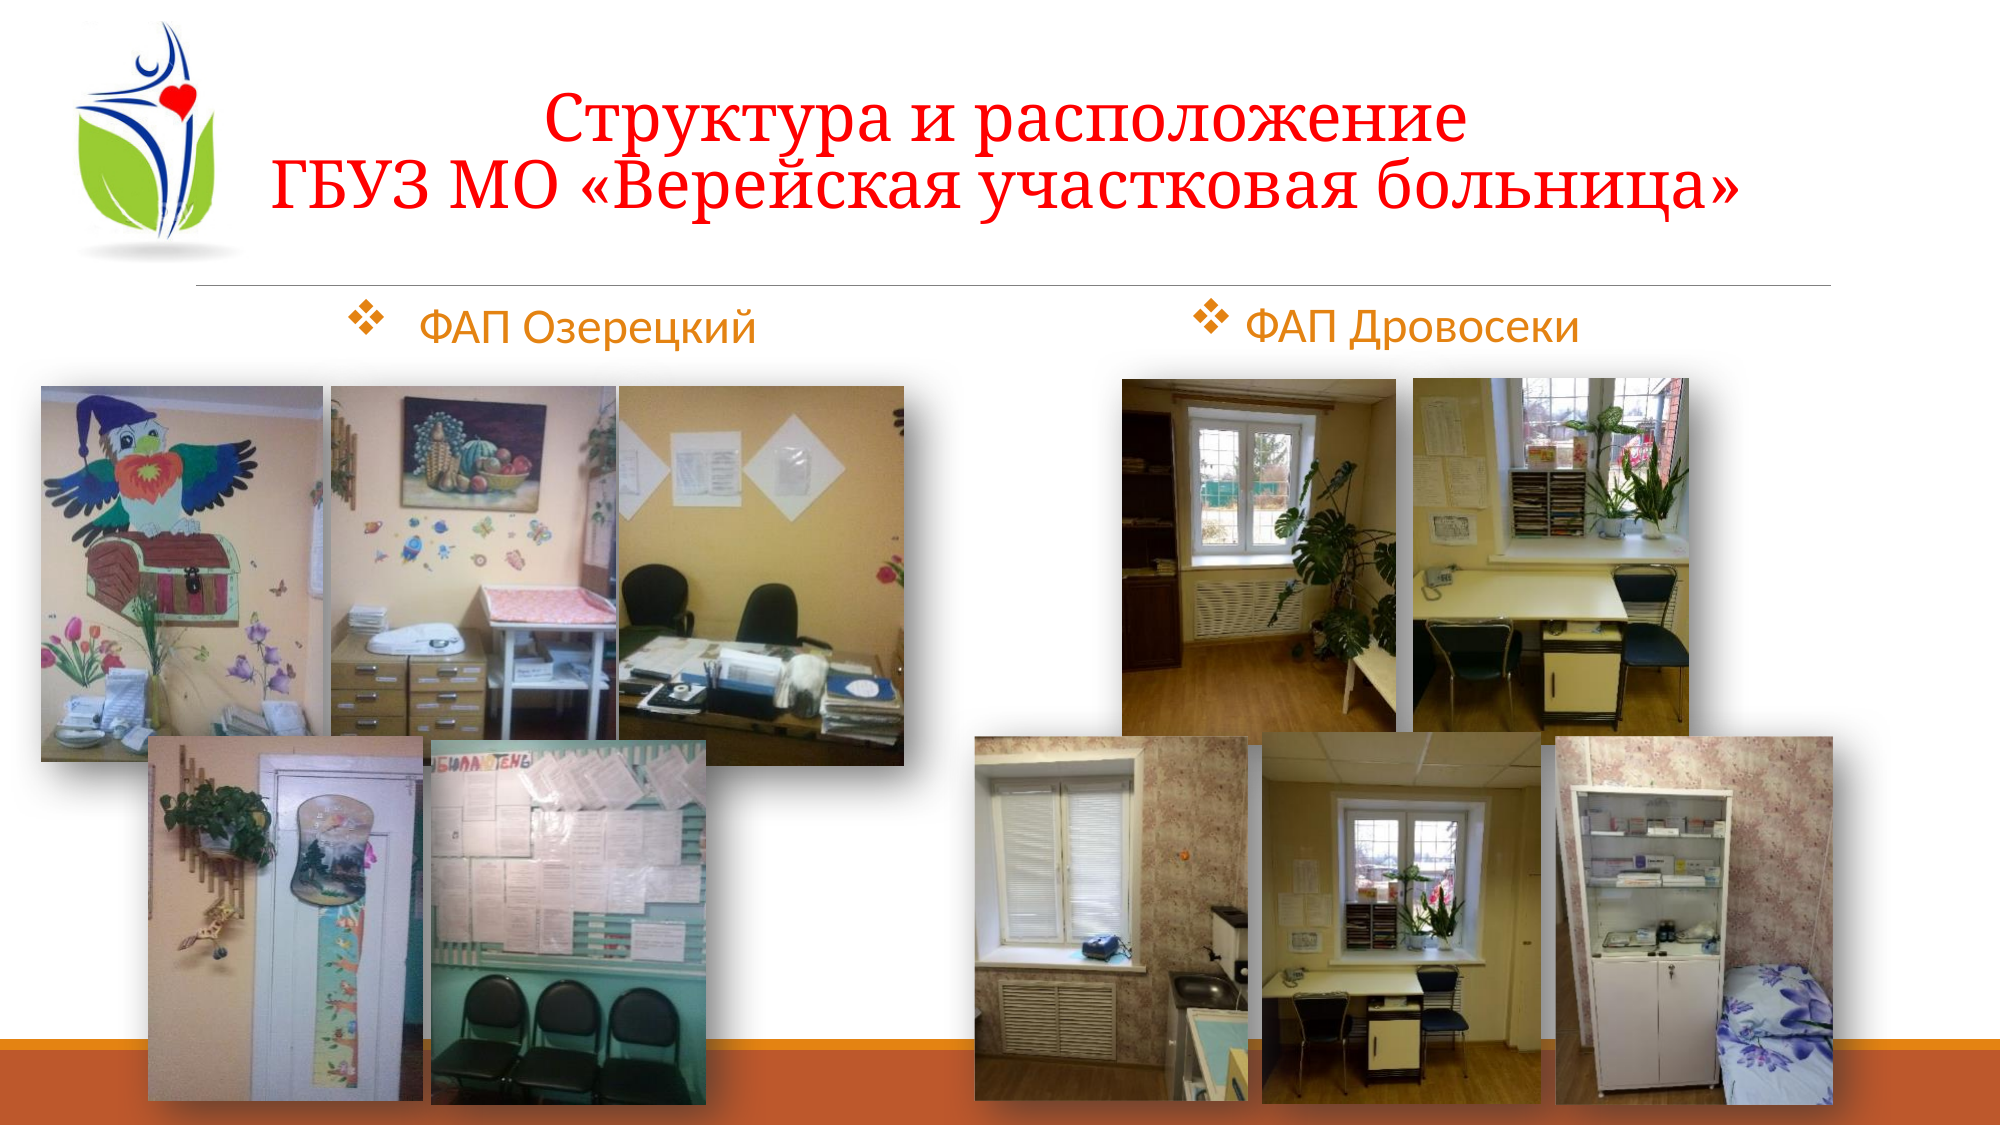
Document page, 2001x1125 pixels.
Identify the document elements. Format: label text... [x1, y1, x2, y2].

picture [22, 20, 270, 268]
text_box ФАП Озерецкий [329, 285, 773, 361]
text_box ФАП Дровосеки [1174, 285, 1596, 361]
picture [40, 386, 905, 1106]
picture [927, 378, 1879, 1105]
title Структура и расположение ГБУЗ МО «Верейская участковая больница» [278, 58, 1833, 231]
